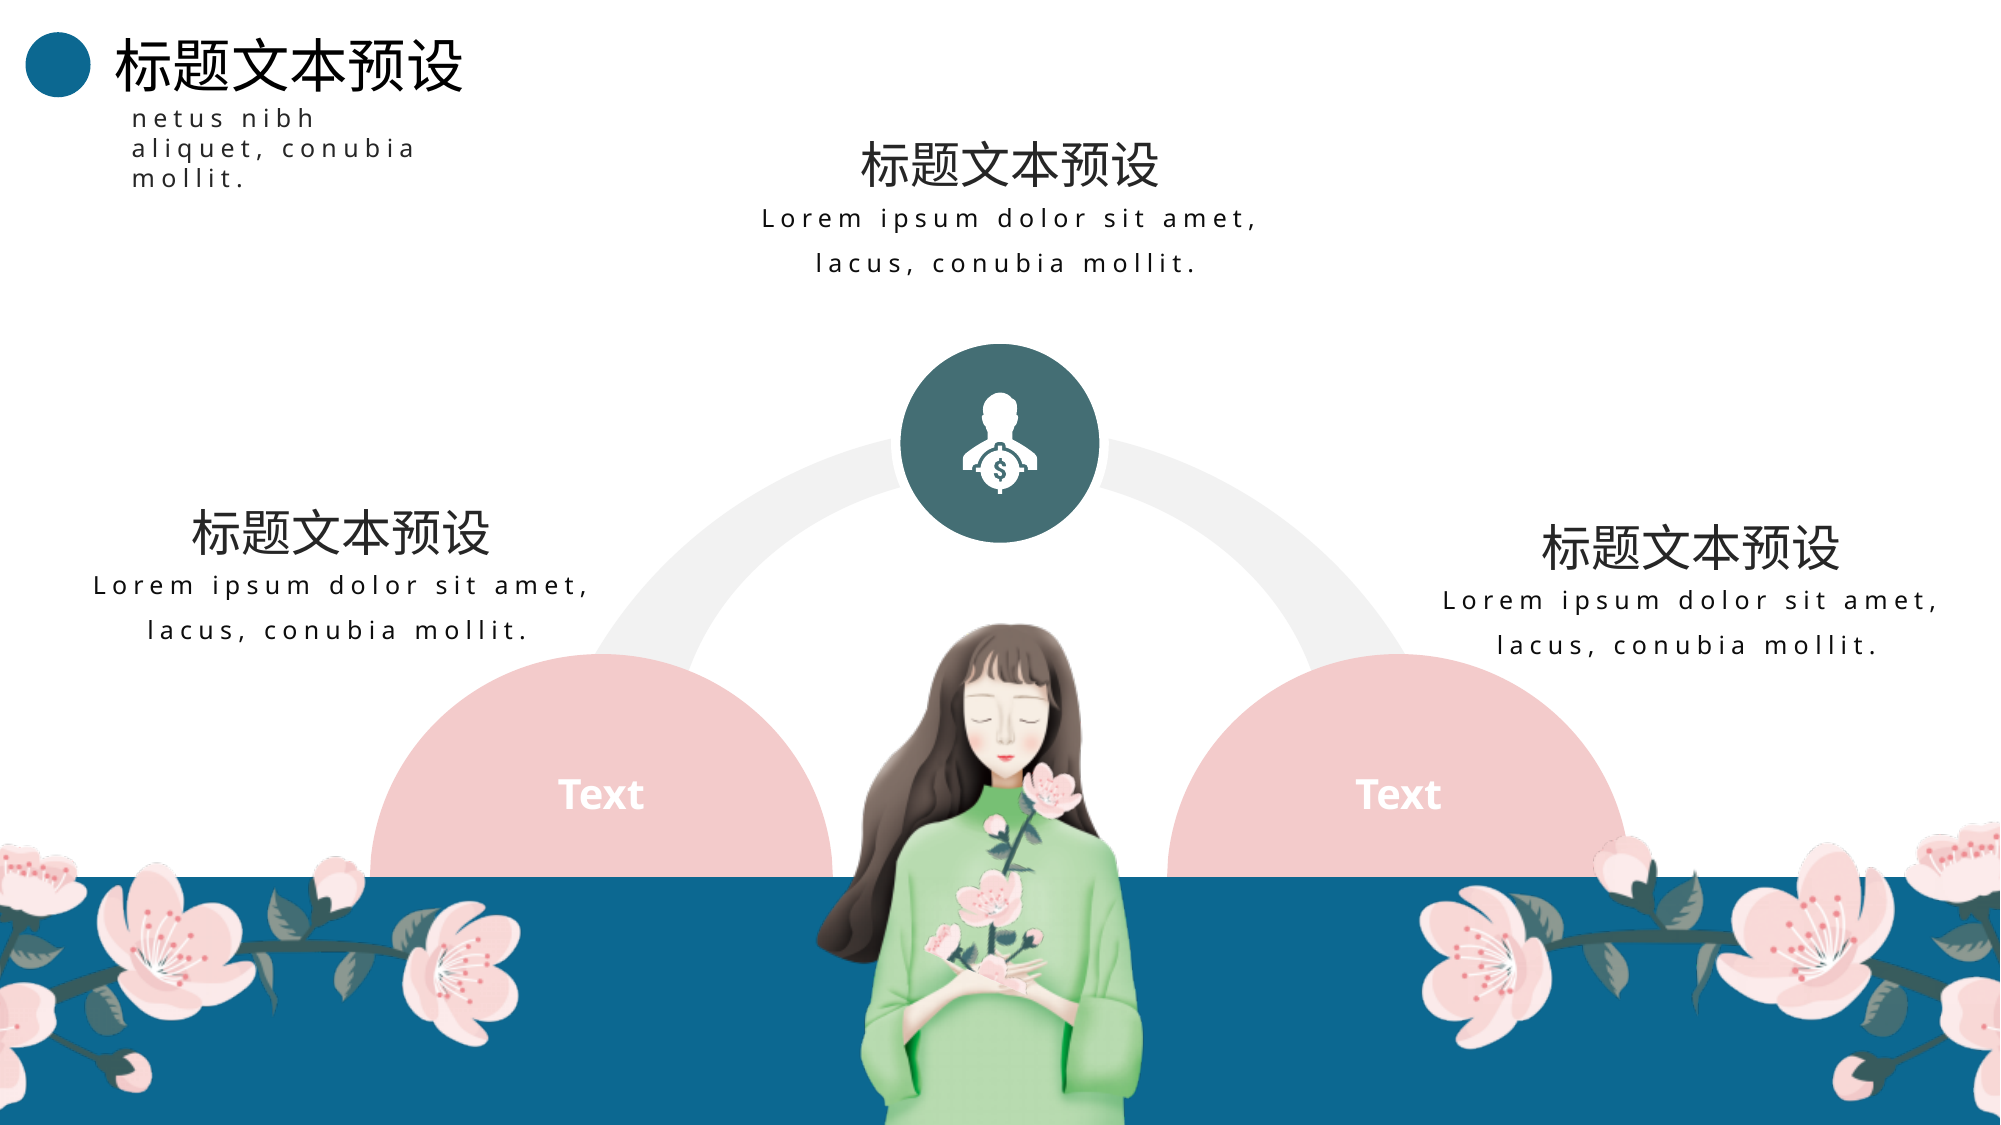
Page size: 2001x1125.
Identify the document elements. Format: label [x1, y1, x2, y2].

text_box [0, 0, 2000, 1125]
